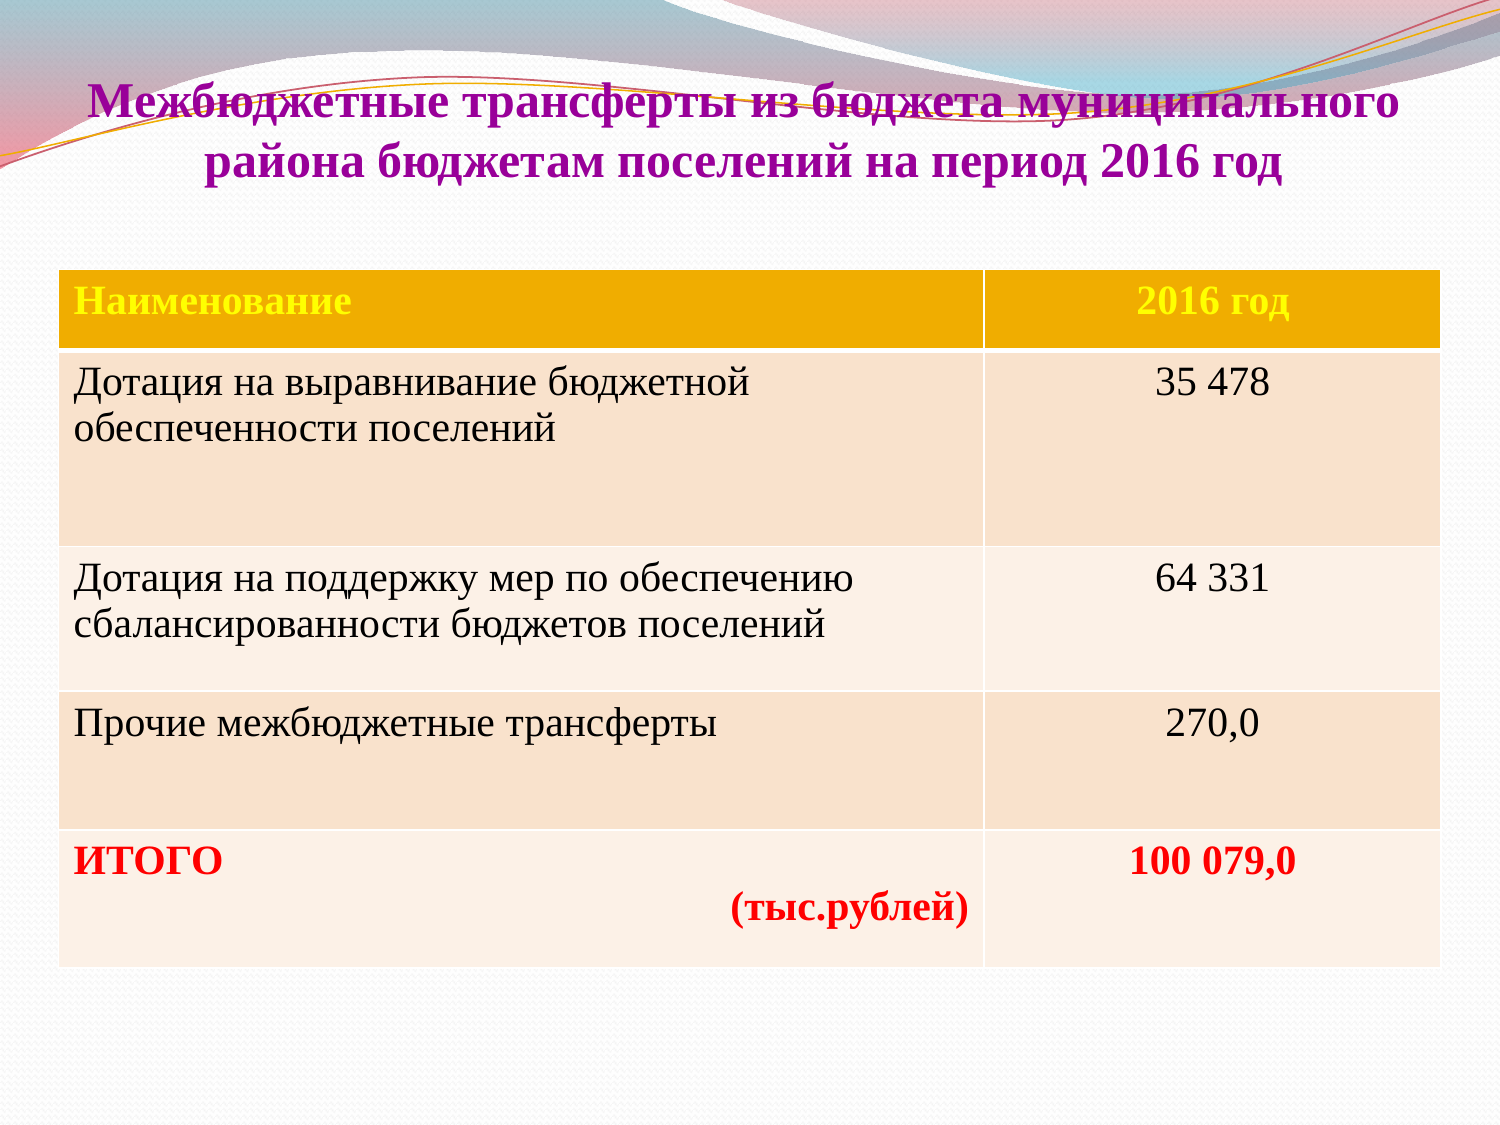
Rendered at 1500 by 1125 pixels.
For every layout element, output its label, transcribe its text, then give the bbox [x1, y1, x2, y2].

table_cell 35 478 [985, 353, 1440, 546]
table_cell Прочие межбюджетные трансферты [59, 692, 983, 829]
table_cell 64 331 [985, 547, 1440, 690]
table_cell Дотация на поддержку мер по обеспечению сбалансированности бюджетов поселений [59, 547, 983, 690]
table_cell 270,0 [985, 692, 1440, 829]
title Межбюджетные трансферты из бюджета муниципального района бюджетам поселений на период 2016 год [35, 35, 1454, 188]
table_cell Дотация на выравнивание бюджетной обеспеченности поселений [59, 353, 983, 546]
table_cell 100 079,0 [985, 831, 1440, 967]
table_cell ИТОГО (тыс.рублей) [59, 831, 983, 967]
table_header Наименование [59, 270, 983, 348]
table_header 2016 год [985, 270, 1440, 348]
